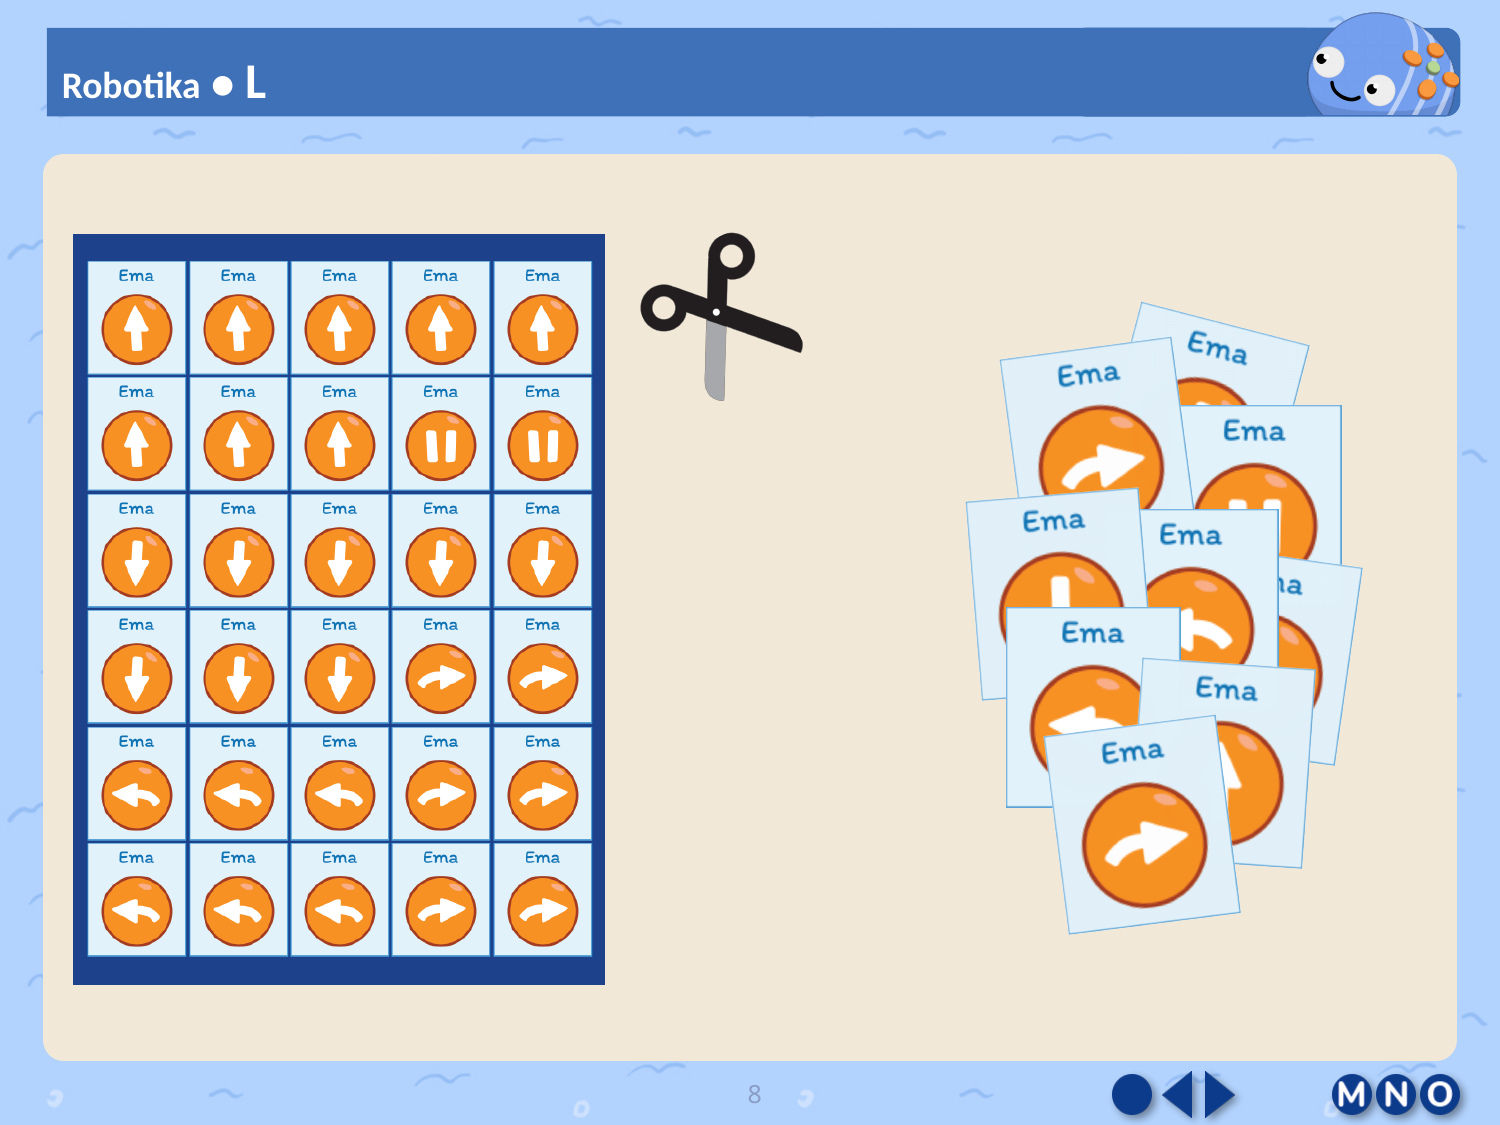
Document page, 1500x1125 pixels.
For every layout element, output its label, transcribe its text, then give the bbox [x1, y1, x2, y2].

slide_number 8 [718, 1065, 792, 1125]
list [43, 154, 1457, 1061]
picture [0, 0, 1500, 1125]
title Robotika ● L [46, 27, 1307, 117]
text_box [973, 319, 1350, 925]
